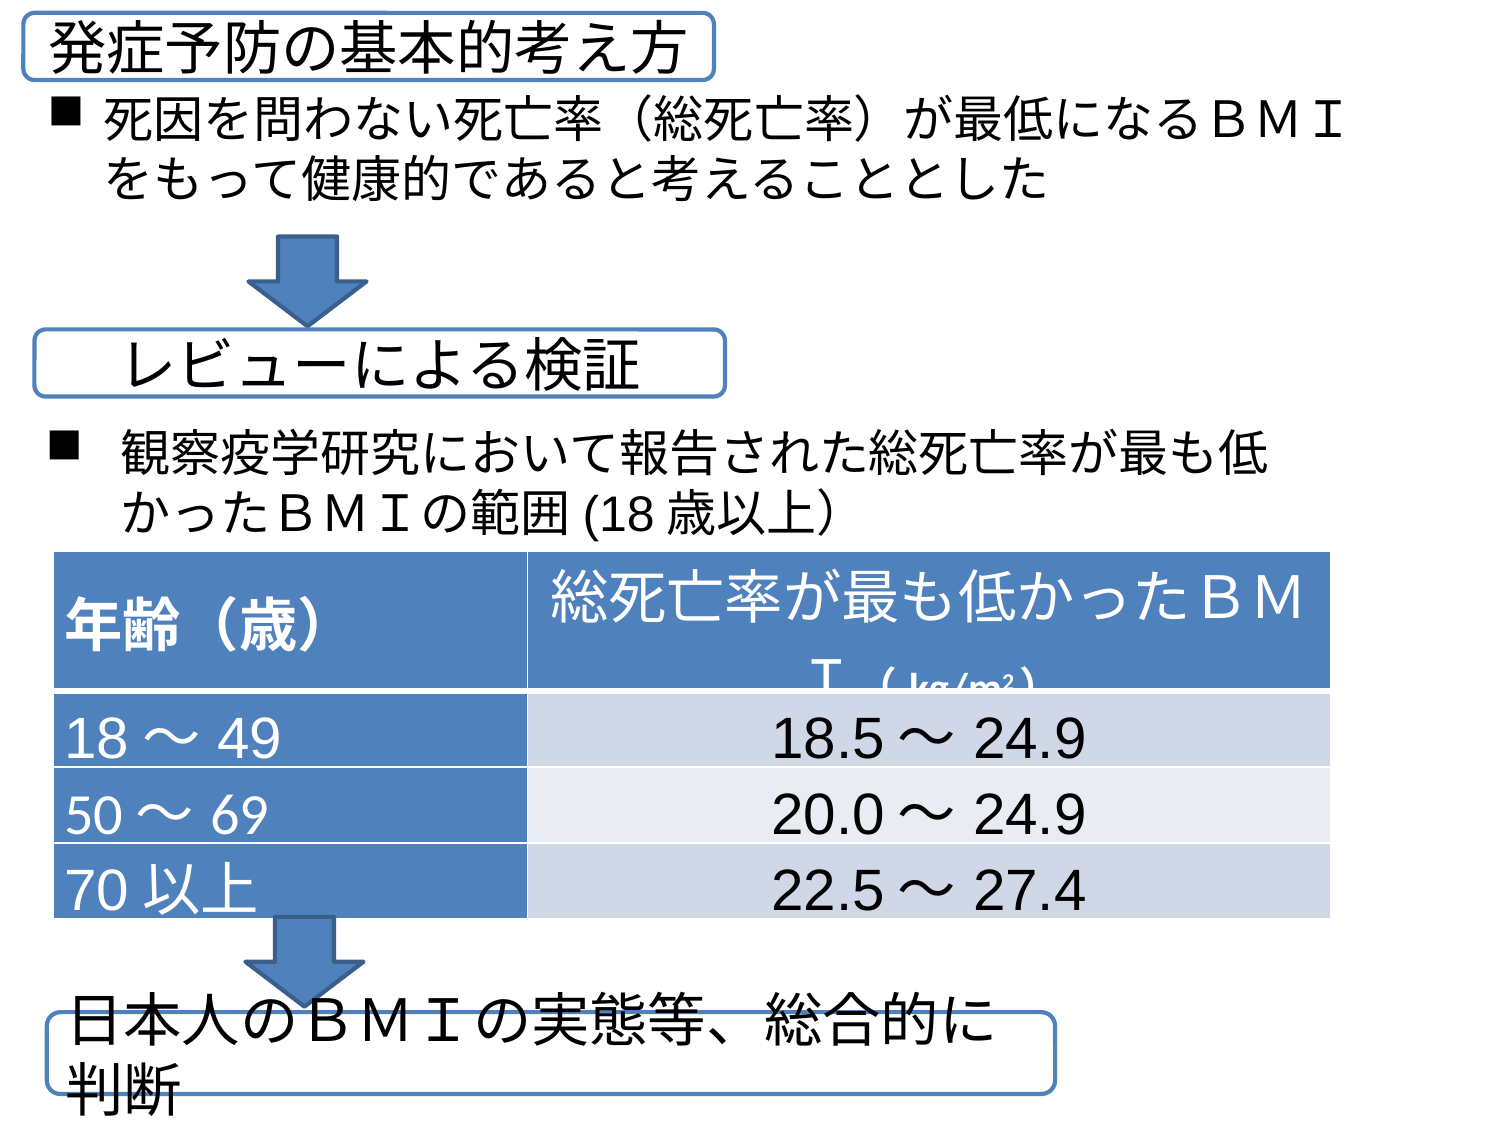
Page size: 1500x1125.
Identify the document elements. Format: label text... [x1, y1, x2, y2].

table_header 年齢（歳） [54, 552, 527, 688]
table_cell 18～49 [54, 694, 527, 766]
text_box [243, 914, 366, 1009]
table_cell 70以上 [54, 844, 527, 918]
text_box 死因を問わない死亡率（総死亡率）が最低になるＢＭＩをもって健康的であると考えることとした [32, 80, 1396, 215]
table_cell 18.5～24.9 [528, 694, 1330, 766]
table_cell 50～69 [54, 768, 527, 842]
table_header 総死亡率が最も低かったＢＭＩ（kg/m2） [528, 552, 1330, 688]
text_box 発症予防の基本的考え方 [21, 10, 717, 82]
text_box 日本人のＢＭＩの実態等、総合的に判断 [44, 1010, 1058, 1097]
text_box 観察疫学研究において報告された総死亡率が最も低かったＢＭＩの範囲(18歳以上） [30, 414, 1314, 550]
text_box レビューによる検証 [32, 327, 728, 399]
text_box [246, 234, 369, 327]
table_cell 22.5～27.4 [528, 844, 1330, 918]
table_cell 20.0～24.9 [528, 768, 1330, 842]
